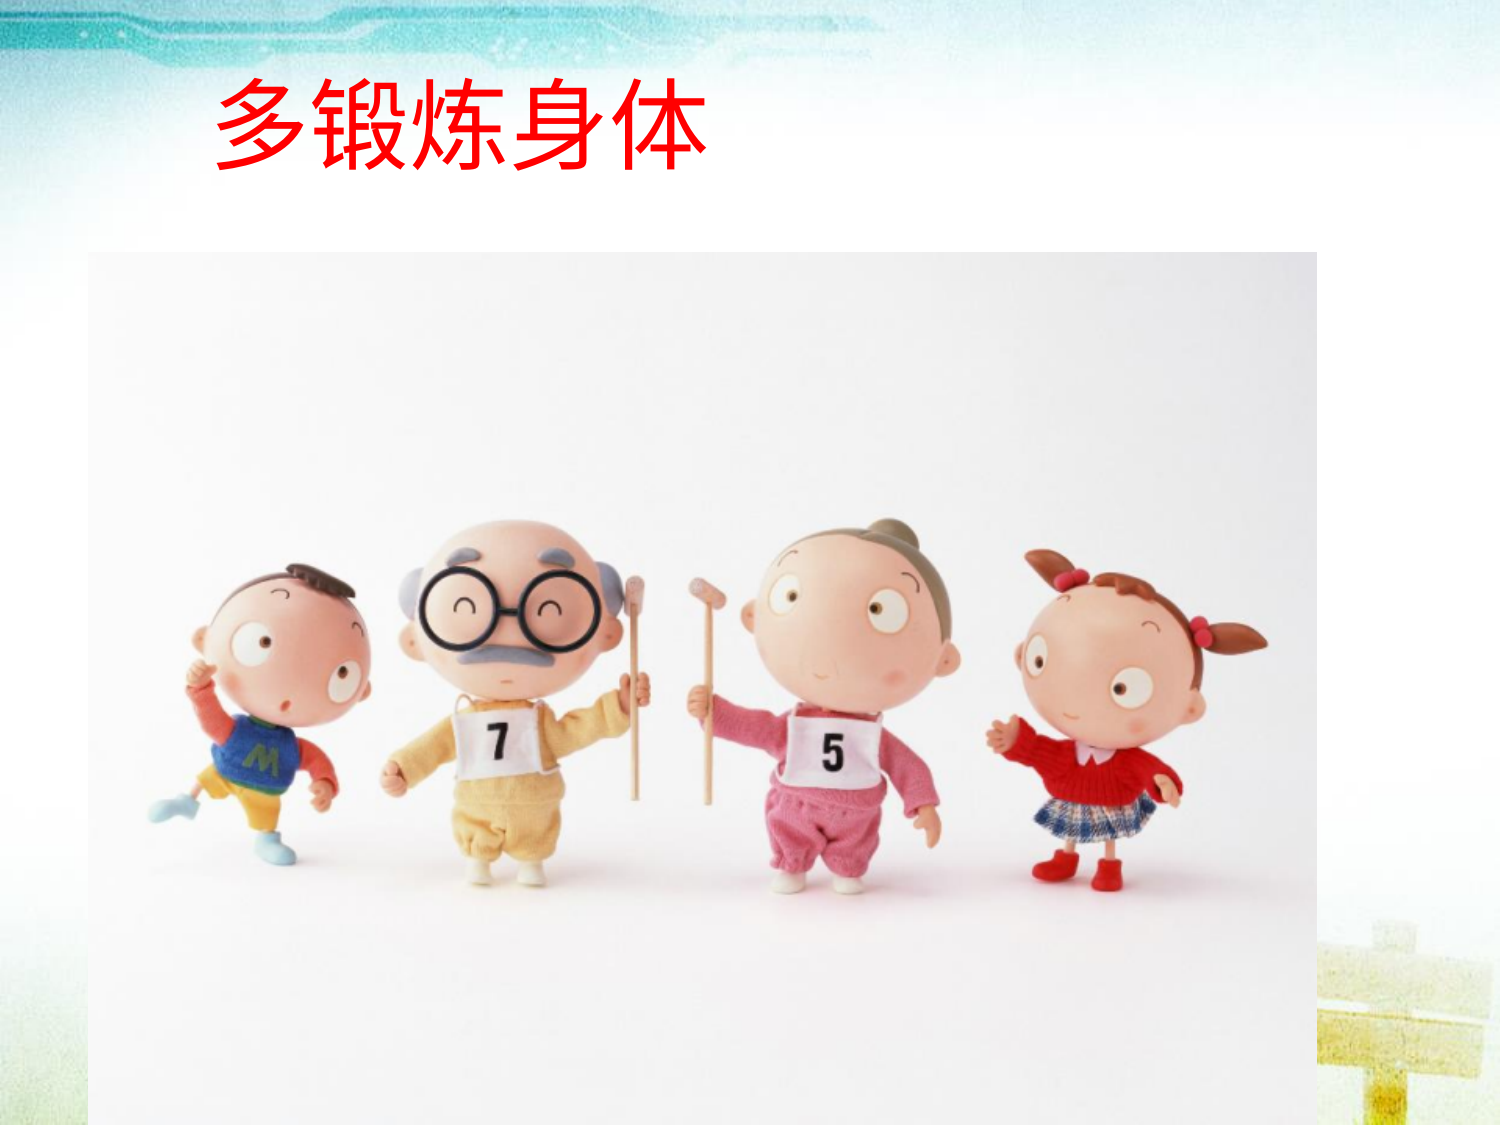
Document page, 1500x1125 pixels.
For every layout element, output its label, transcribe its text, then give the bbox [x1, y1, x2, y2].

text_box 多锻炼身体 [194, 54, 1164, 190]
picture [0, 0, 1500, 1125]
